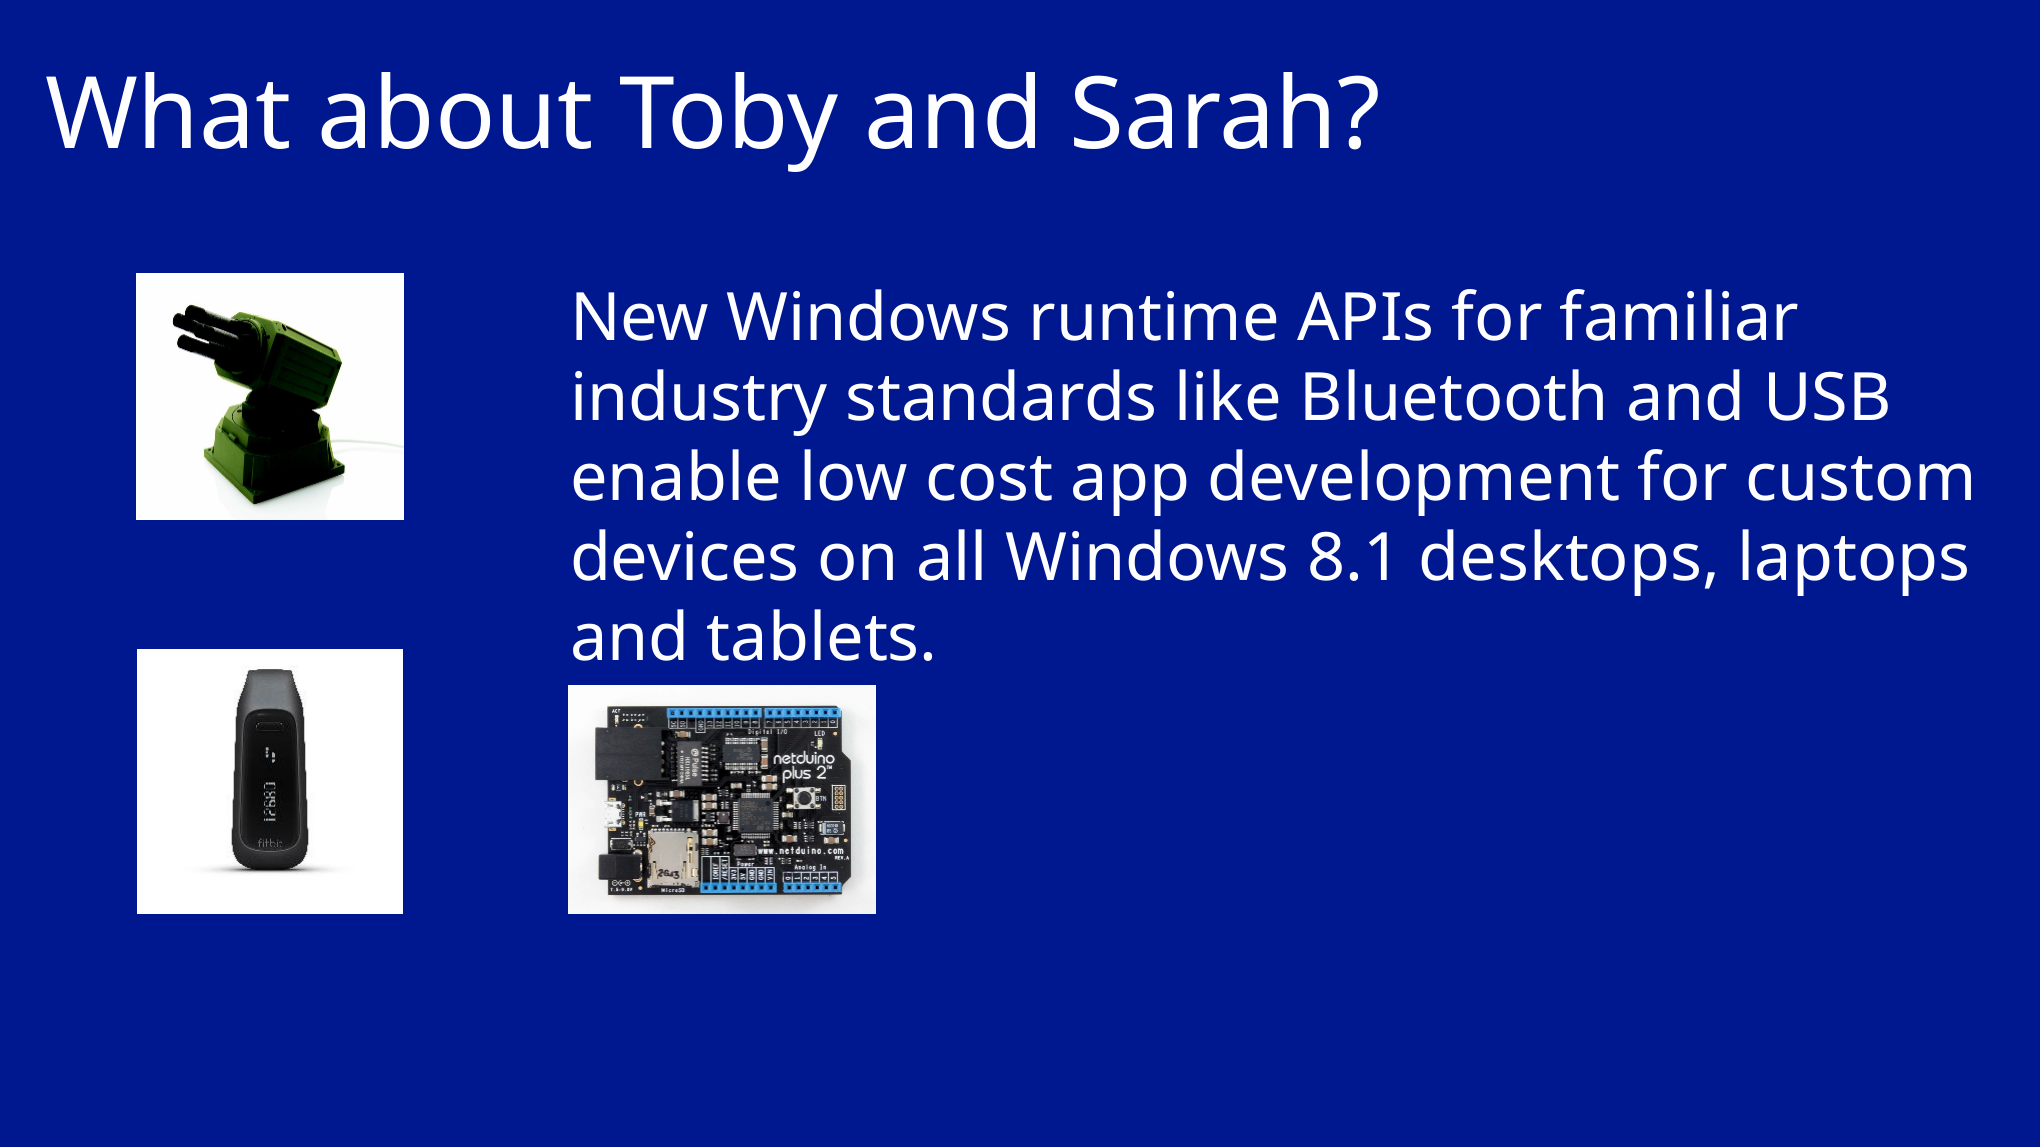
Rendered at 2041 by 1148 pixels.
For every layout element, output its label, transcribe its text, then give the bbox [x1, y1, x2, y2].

picture [137, 649, 403, 915]
picture [135, 273, 405, 520]
title What about Toby and Sarah? [45, 48, 1996, 199]
picture [568, 685, 876, 915]
list New Windows runtime APIs for familiar industry standards like Bluetooth and USB enable low cost app development for custom devices on all Windows 8.1 desktops, laptops and tablets. [570, 273, 1996, 1099]
